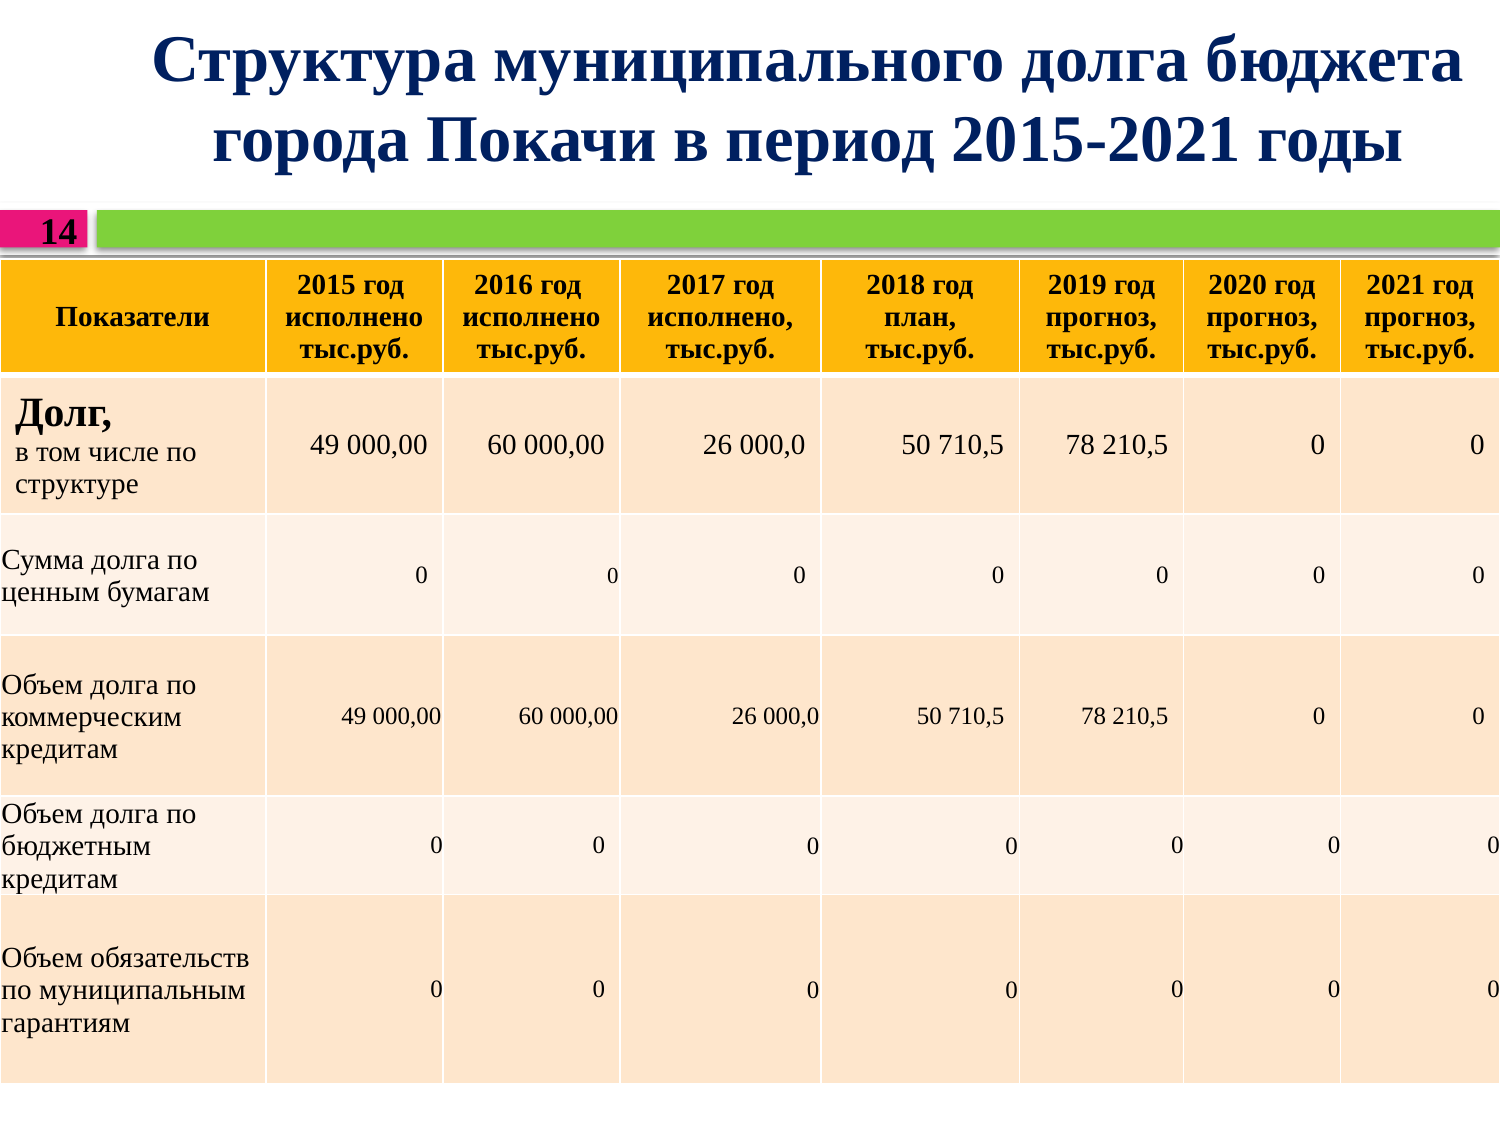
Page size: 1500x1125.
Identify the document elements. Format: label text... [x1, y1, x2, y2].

table_cell 0 [1341, 636, 1499, 795]
table_cell 0 [621, 515, 820, 634]
table_cell 49 000,00 [267, 378, 442, 513]
table_cell 0 [822, 515, 1019, 634]
table_cell 0 [1341, 895, 1499, 1083]
table_cell 0 [267, 797, 442, 894]
table_cell 0 [444, 895, 619, 1083]
table_cell 0 [1184, 378, 1340, 513]
table_cell 0 [1020, 797, 1183, 894]
table_cell 0 [1184, 636, 1340, 795]
table_cell Сумма долга по ценным бумагам [1, 515, 265, 634]
table_header 2015 год исполнено тыс.руб. [267, 260, 442, 372]
table_cell 0 [1341, 378, 1499, 513]
table_cell 78 210,5 [1020, 636, 1183, 795]
table_cell 26 000,0 [621, 636, 820, 795]
table_cell 60 000,00 [444, 378, 619, 513]
table_cell 0 [621, 797, 820, 894]
table_cell 0 [267, 895, 442, 1083]
table_cell Объем обязательств по муниципальным гарантиям [1, 895, 265, 1083]
title Структура муниципального долга бюджета города Покачи в период 2015-2021 годы [117, 23, 1500, 167]
table_cell 0 [1020, 515, 1183, 634]
table_cell 0 [1184, 895, 1340, 1083]
table_cell 26 000,0 [621, 378, 820, 513]
table_header Показатели [1, 260, 265, 372]
table_cell 0 [621, 895, 820, 1083]
table_header 2019 год прогноз, тыс.руб. [1020, 260, 1183, 372]
table_header 2017 год исполнено, тыс.руб. [621, 260, 820, 372]
table_cell 78 210,5 [1020, 378, 1183, 513]
table_cell 50 710,5 [822, 636, 1019, 795]
table_cell 0 [1184, 797, 1340, 894]
table_cell 0 [822, 797, 1019, 894]
table_cell 60 000,00 [444, 636, 619, 795]
table_cell 0 [822, 895, 1019, 1083]
table_header 2016 год исполнено тыс.руб. [444, 260, 619, 372]
table_cell 49 000,00 [267, 636, 442, 795]
table_cell 0 [1341, 515, 1499, 634]
table_cell 0 [444, 515, 619, 634]
table_cell 0 [1020, 895, 1183, 1083]
table_cell 50 710,5 [822, 378, 1019, 513]
table_cell 0 [444, 797, 619, 894]
table_header 2021 год прогноз, тыс.руб. [1341, 260, 1499, 372]
text_box 14 [25, 199, 93, 260]
table_header 2018 год план, тыс.руб. [822, 260, 1019, 372]
table_cell Объем долга по бюджетным кредитам [1, 797, 265, 894]
table_cell 0 [1341, 797, 1499, 894]
table_cell Долг, в том числе по структуре [1, 378, 265, 513]
table_cell 0 [1184, 515, 1340, 634]
table_header 2020 год прогноз, тыс.руб. [1184, 260, 1340, 372]
table_cell Объем долга по коммерческим кредитам [1, 636, 265, 795]
table_cell 0 [267, 515, 442, 634]
